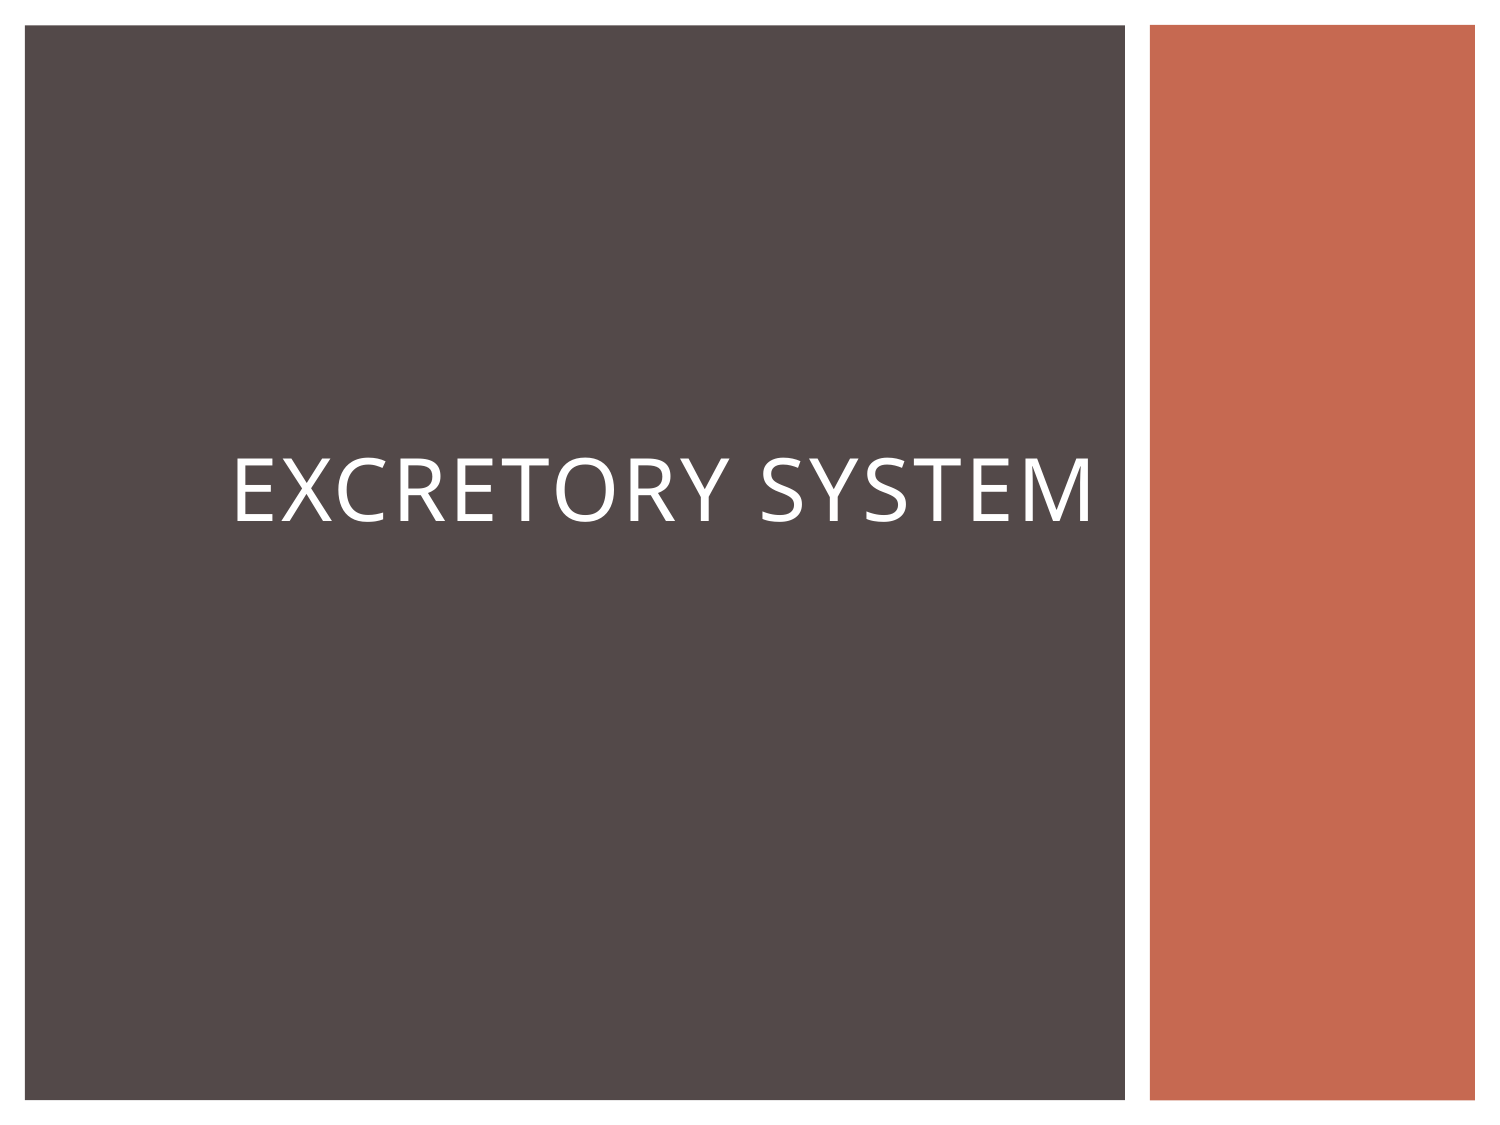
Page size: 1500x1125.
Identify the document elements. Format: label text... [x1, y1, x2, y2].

title Excretory System [75, 336, 1113, 637]
